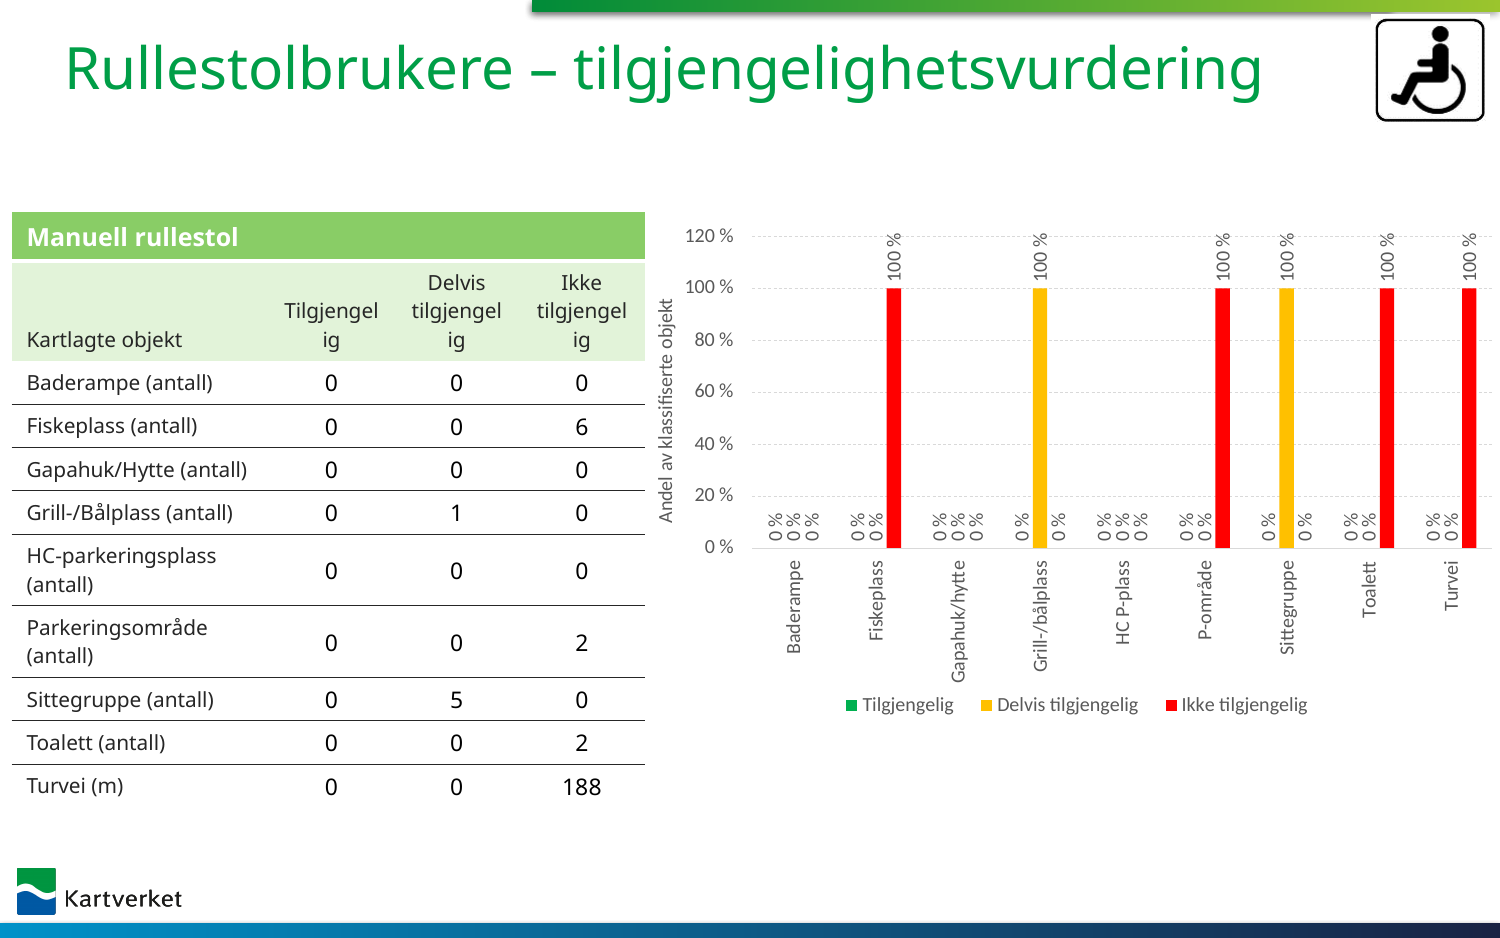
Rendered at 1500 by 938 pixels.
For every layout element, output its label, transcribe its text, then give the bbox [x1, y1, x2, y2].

table_cell 0 [269, 405, 394, 447]
table_cell 0 [394, 721, 519, 764]
picture [643, 218, 1500, 728]
table_cell Sittegruppe (antall) [12, 678, 269, 720]
table_cell 0 [519, 491, 638, 534]
table_cell 0 [269, 448, 394, 490]
text_box Rullestolbrukere – tilgjengelighetsvurdering [49, 12, 1372, 109]
table_cell 1 [394, 491, 519, 534]
table_cell 5 [394, 678, 519, 720]
table_cell 0 [519, 361, 638, 404]
table_cell 0 [394, 535, 519, 605]
table_cell 0 [269, 361, 394, 404]
table_header Manuell rullestol [12, 212, 645, 259]
table_cell Delvis tilgjengelig [394, 263, 519, 361]
table_cell Grill-/Bålplass (antall) [12, 491, 269, 534]
table_cell Gapahuk/Hytte (antall) [12, 448, 269, 490]
table_cell Fiskeplass (antall) [12, 405, 269, 447]
table_cell 0 [269, 606, 394, 677]
table_cell 0 [394, 361, 519, 404]
table_cell Ikke tilgjengelig [519, 263, 638, 361]
table_cell Turvei (m) [12, 765, 269, 807]
table_cell HC-parkeringsplass (antall) [12, 535, 269, 605]
table_cell Parkeringsområde (antall) [12, 606, 269, 677]
table_cell 6 [519, 405, 638, 447]
table_cell 2 [519, 606, 638, 677]
table_cell 0 [394, 405, 519, 447]
table_cell 0 [519, 678, 638, 720]
table_cell 0 [394, 606, 519, 677]
table_cell Kartlagte objekt [12, 263, 269, 361]
picture [1371, 13, 1491, 127]
table_cell 0 [269, 721, 394, 764]
table_cell 0 [269, 678, 394, 720]
table_cell 0 [394, 448, 519, 490]
table_cell 0 [269, 765, 394, 807]
table_cell 2 [519, 721, 645, 764]
table_cell Tilgjengelig [269, 263, 394, 361]
table_cell 0 [269, 491, 394, 534]
table_cell 0 [519, 535, 638, 605]
table_cell 0 [519, 448, 638, 490]
table_cell 188 [519, 765, 645, 807]
table_cell 0 [394, 765, 519, 807]
table_cell Toalett (antall) [12, 721, 269, 764]
table_cell 0 [269, 535, 394, 605]
table_cell Baderampe (antall) [12, 361, 269, 404]
